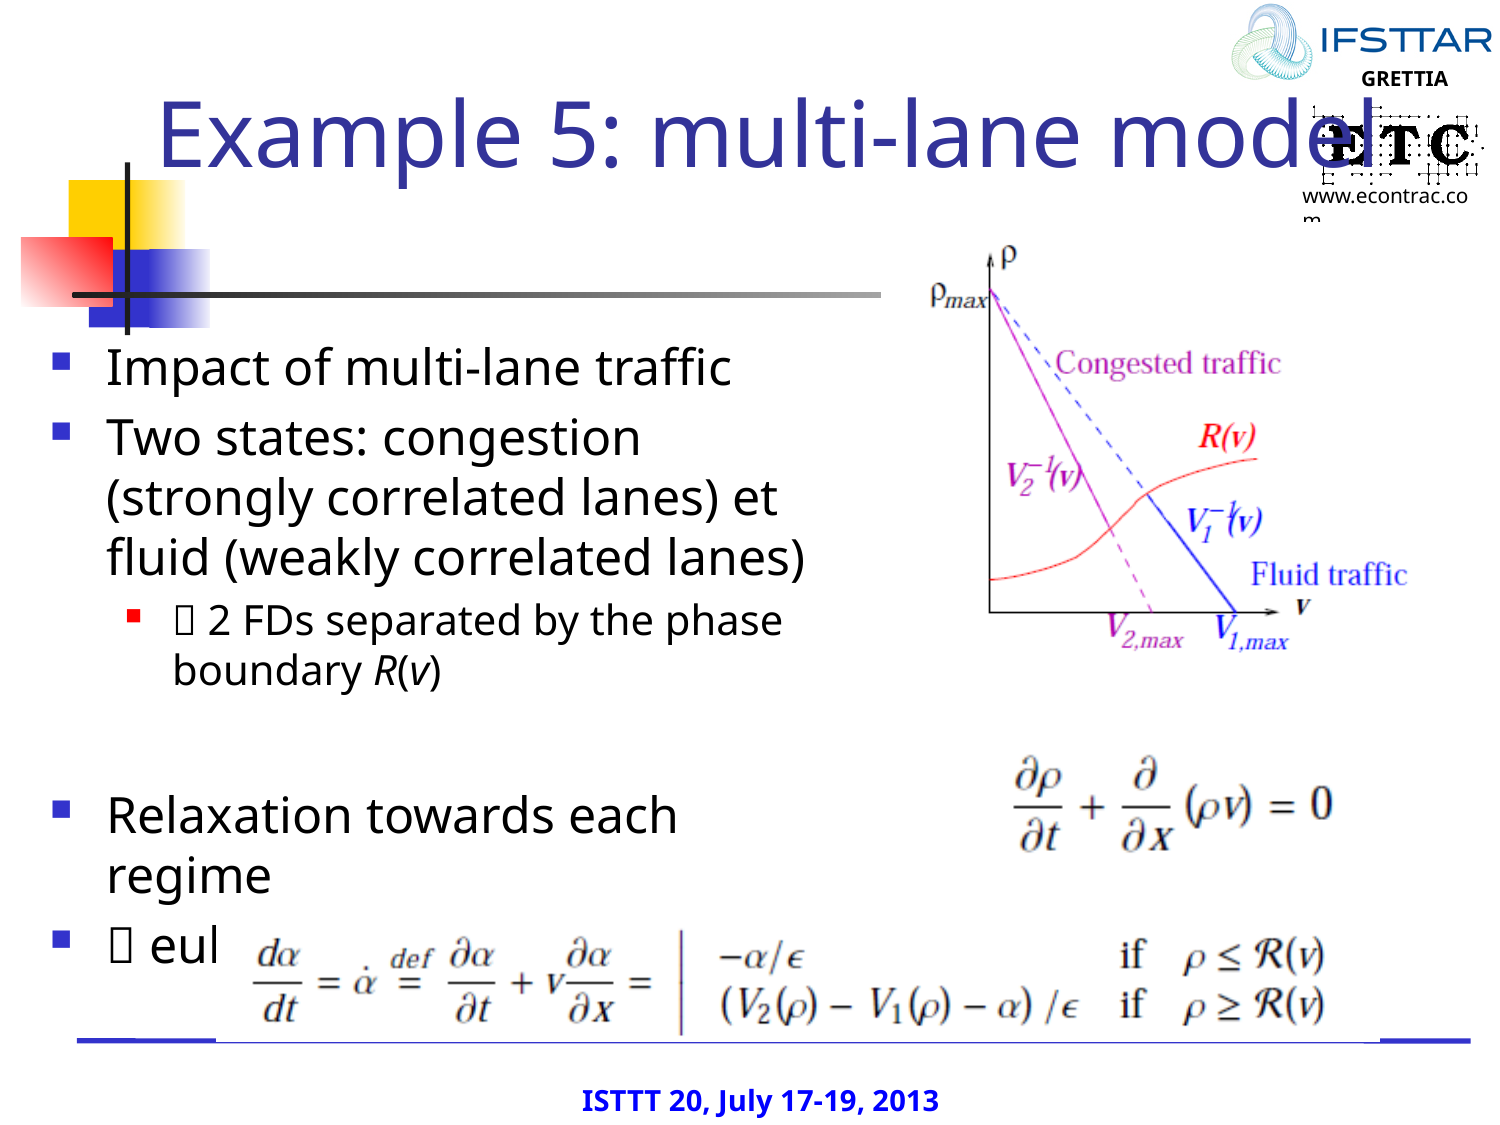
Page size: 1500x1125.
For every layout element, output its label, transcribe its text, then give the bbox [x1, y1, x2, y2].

picture [1415, 105, 1484, 185]
picture [990, 737, 1384, 873]
title Example 5: multi-lane model [140, 23, 1415, 194]
picture [216, 909, 1380, 1042]
list Impact of multi-lane traffic Two states: congestion (strongly correlated lanes) et fluid (weakly correlated lanes)  2 FDs separated by the phase boundary R(v) Relaxation towards each regime  eulerian source terms [34, 327, 865, 990]
picture [881, 222, 1498, 670]
picture [1230, 2, 1494, 82]
footer ISTTT 20, July 17-19, 2013 [64, 1049, 1465, 1125]
